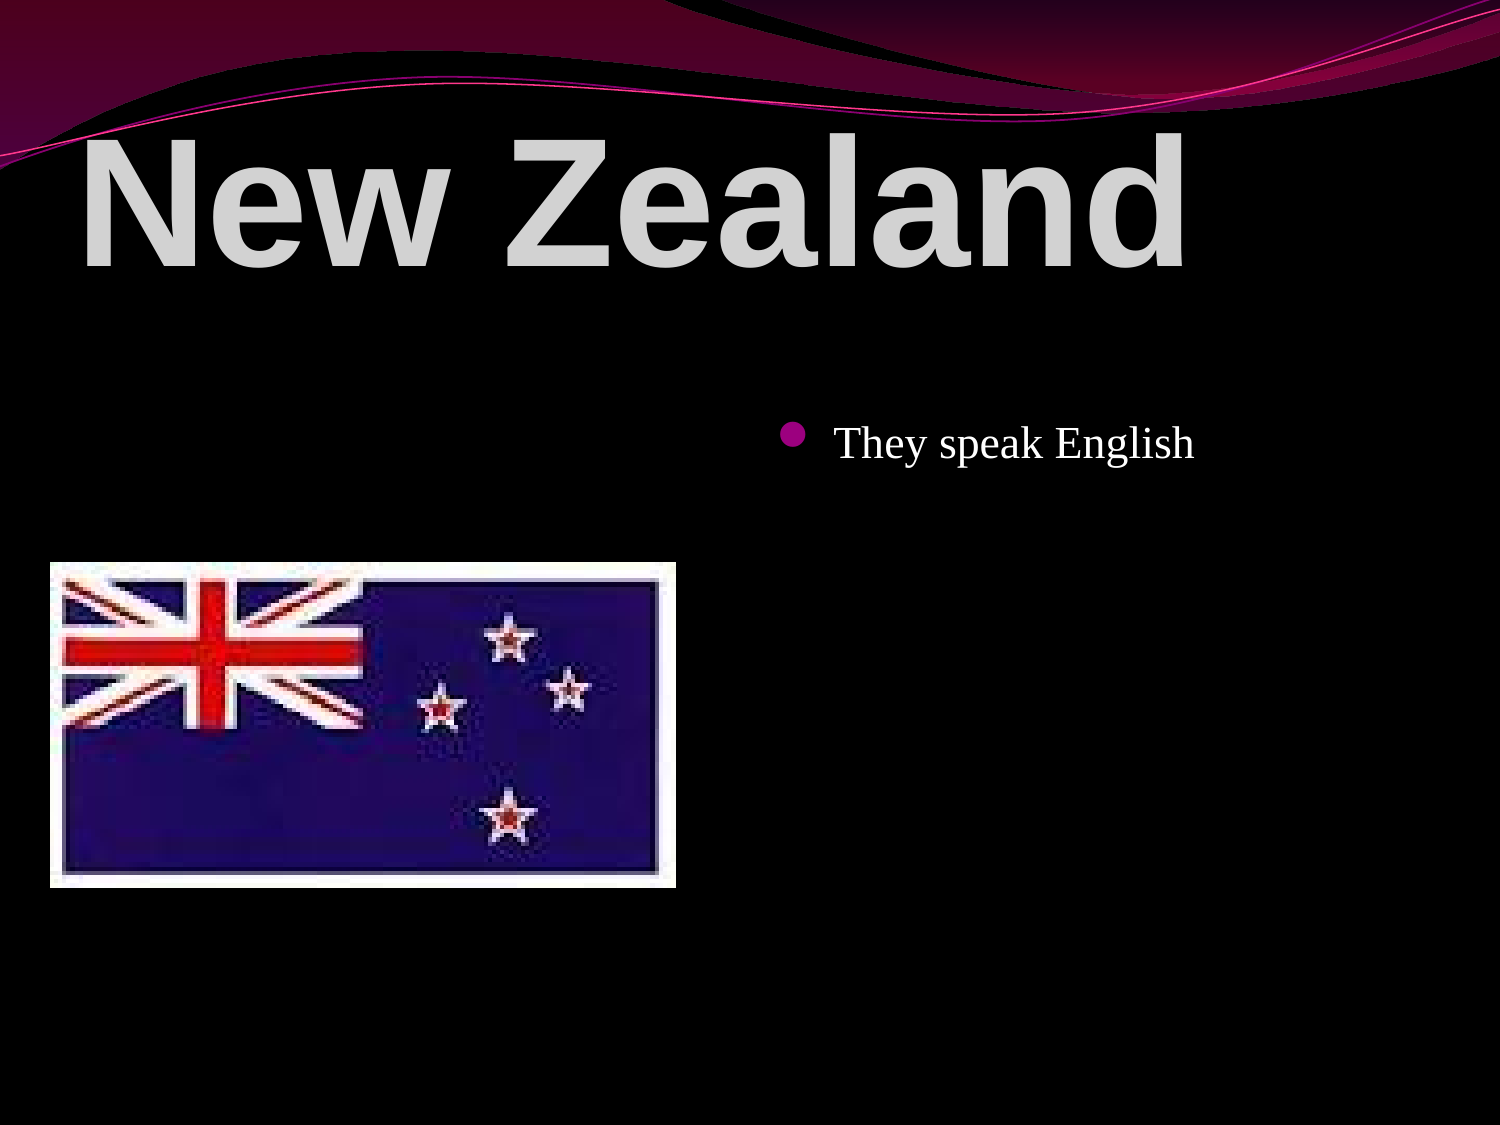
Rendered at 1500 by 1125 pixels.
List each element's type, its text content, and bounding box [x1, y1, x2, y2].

picture [50, 562, 676, 888]
title New Zealand [75, 115, 1425, 303]
list They speak English [761, 412, 1425, 1044]
